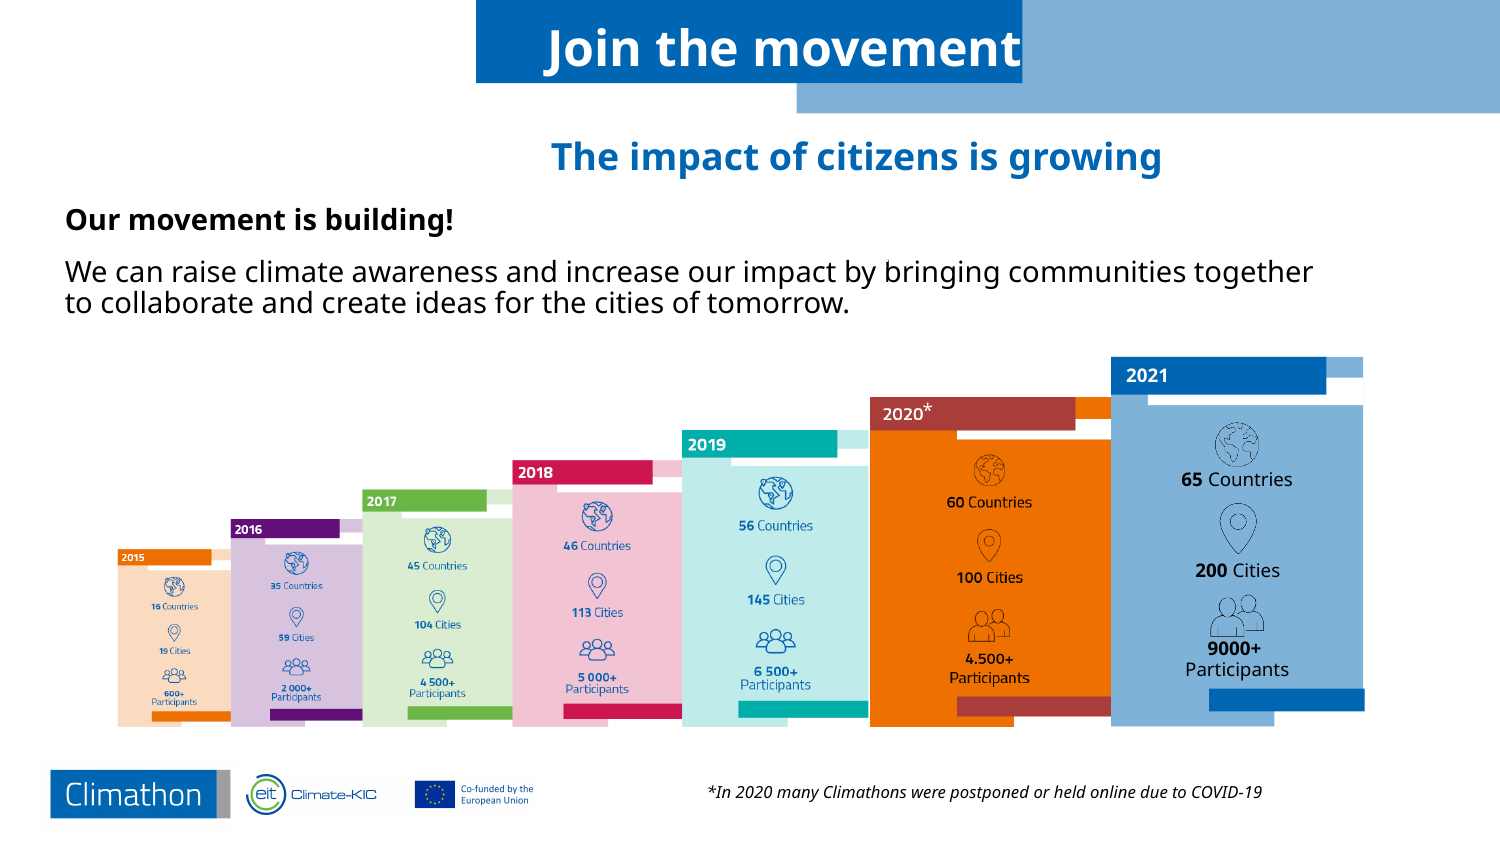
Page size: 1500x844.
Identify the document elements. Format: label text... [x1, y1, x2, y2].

text_box * [861, 243, 907, 289]
title Join the movement [532, 15, 1403, 66]
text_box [1111, 356, 1365, 728]
list Our movement is building! We can raise climate awareness and increase our impact by bringing communities together to collaborate and create ideas for the cities of tomorrow. [53, 199, 1445, 339]
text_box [236, 763, 551, 832]
picture [35, 755, 388, 831]
list The impact of citizens is growing [535, 126, 1325, 190]
text_box *In 2020 many Climathons were postponed or held online due to COVID-19 [640, 774, 1330, 810]
picture [117, 394, 1111, 727]
